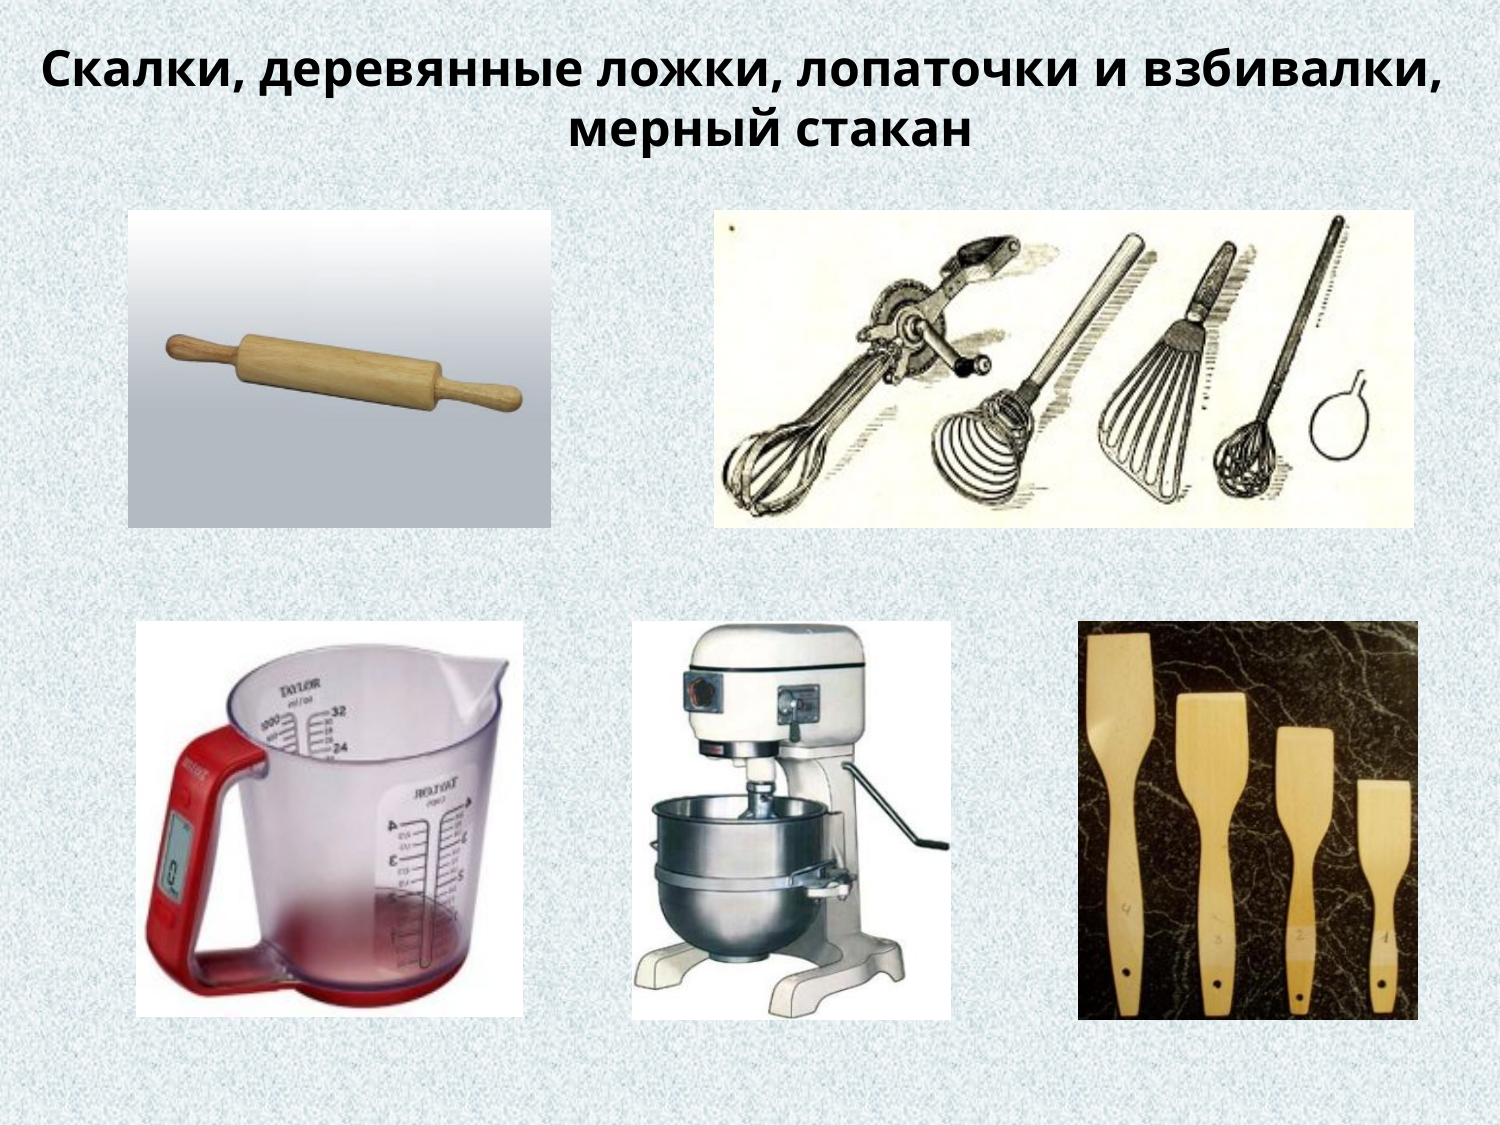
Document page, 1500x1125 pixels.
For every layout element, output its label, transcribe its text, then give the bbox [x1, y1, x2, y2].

picture [0, 0, 1500, 1125]
list Скалки, деревянные ложки, лопаточки и взбивалки, мерный стакан [21, 29, 1464, 188]
text_box [70, 562, 1421, 642]
